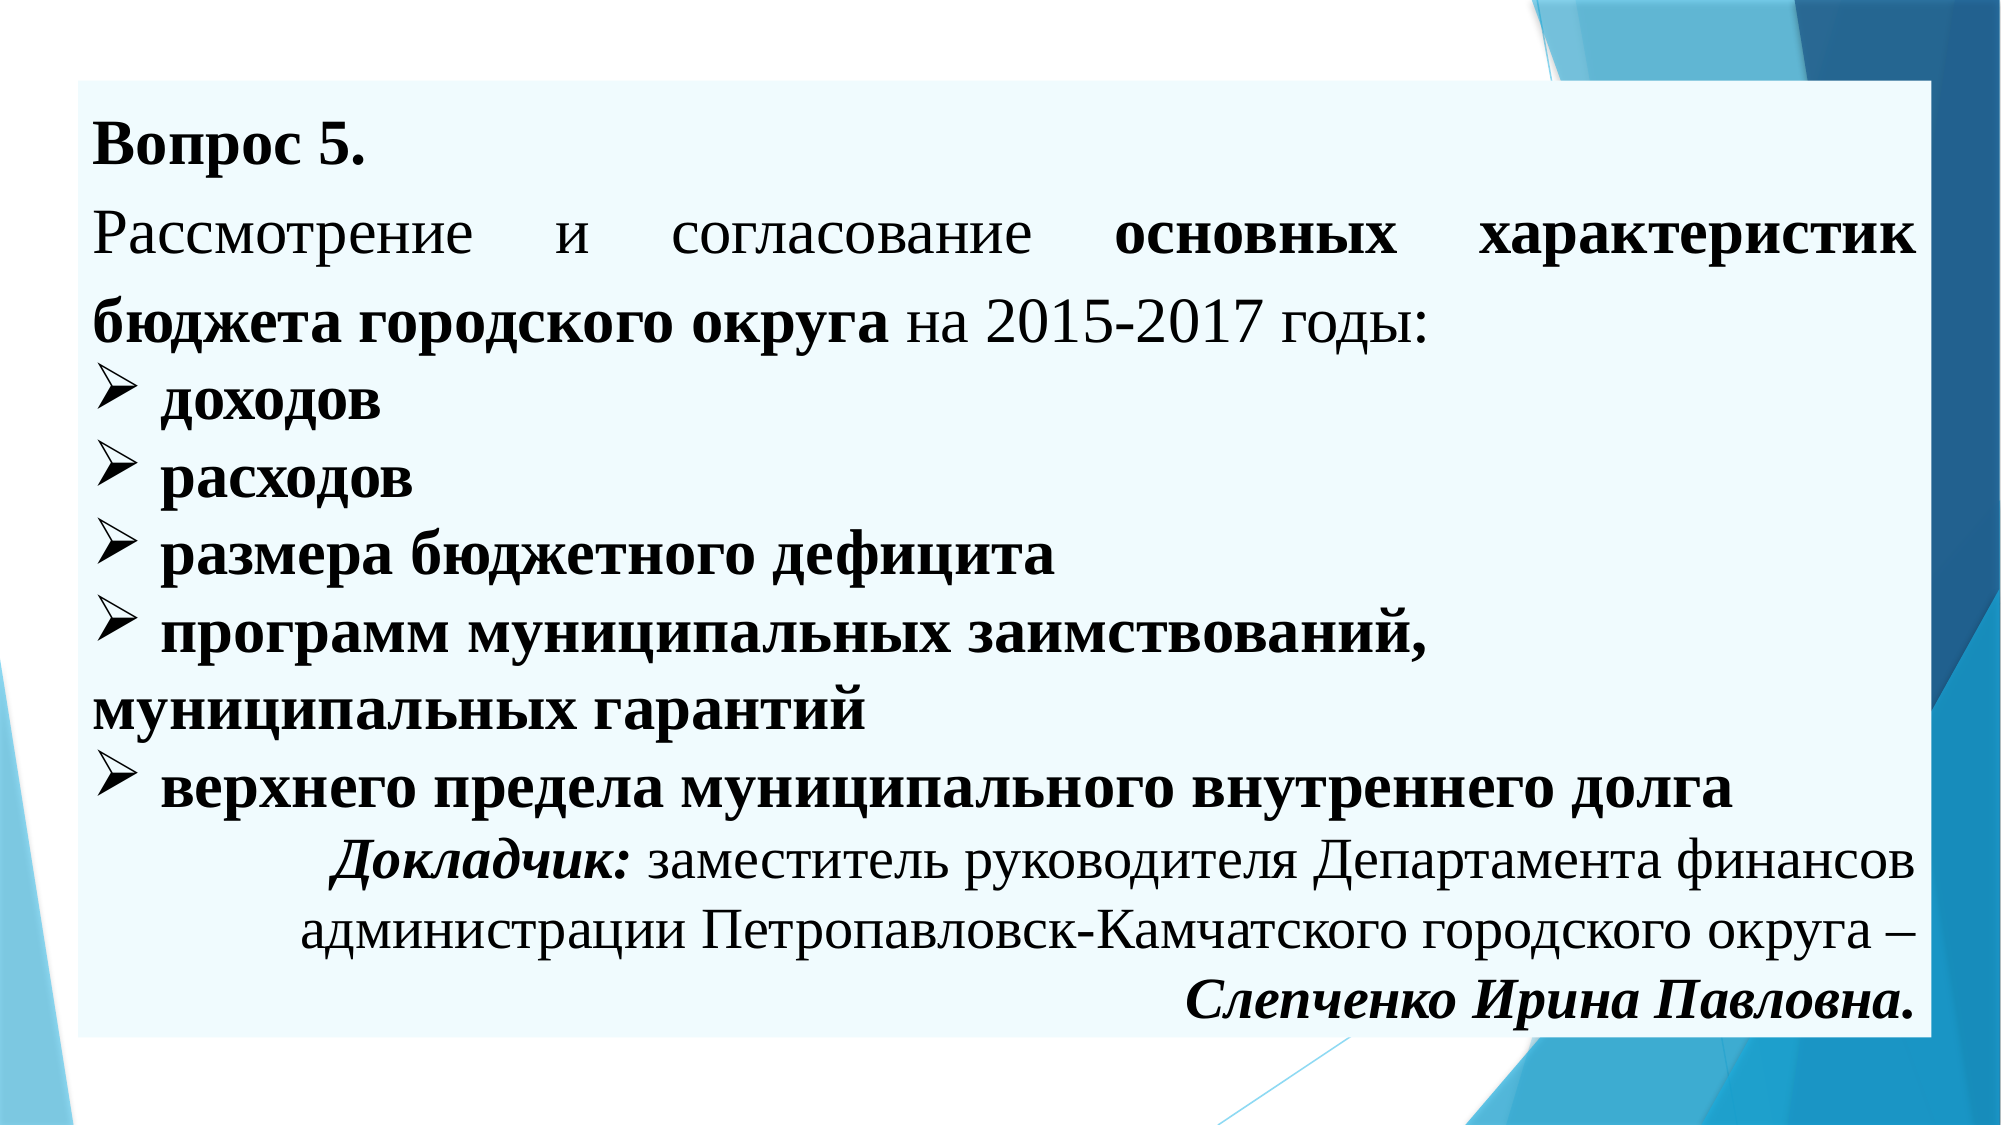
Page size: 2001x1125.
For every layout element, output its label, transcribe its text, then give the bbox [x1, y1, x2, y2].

slide_number 23 [1409, 991, 1522, 1051]
text_box Вопрос 5. Рассмотрение и согласование основных характеристик бюджета городского округа на 2015-2017 годы: доходов расходов размера бюджетного дефицита программ муниципальных заимствований, муниципальных гарантий верхнего предела муниципального внутреннего долга Докладчик: заместитель руководителя Департамента финансов администрации Петропавловск-Камчатского городского округа – Слепченко Ирина Павловна. [78, 80, 1932, 1038]
